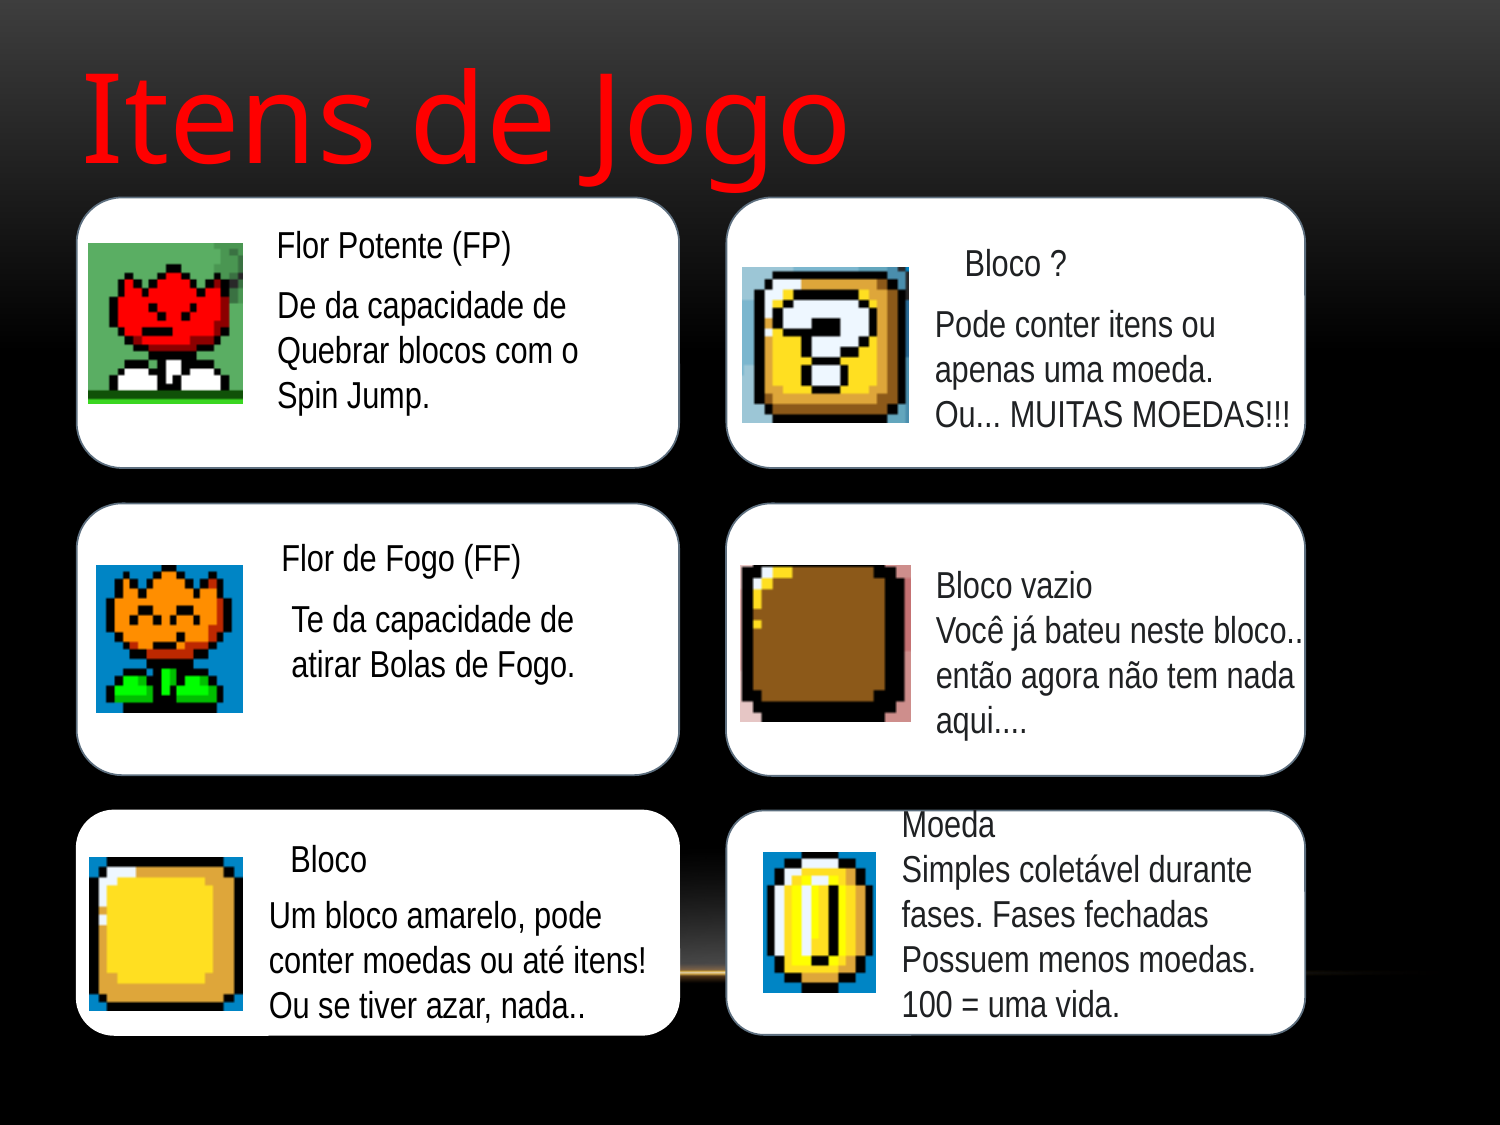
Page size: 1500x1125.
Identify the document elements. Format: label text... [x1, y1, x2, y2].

text_box [725, 809, 1307, 1036]
text_box Flor Potente (FP) [261, 213, 527, 273]
text_box [725, 502, 1307, 777]
text_box [75, 196, 681, 469]
picture [0, 0, 1500, 1125]
text_box Bloco [275, 827, 383, 883]
text_box [725, 196, 1307, 469]
text_box Flor de Fogo (FF) [266, 527, 537, 587]
text_box Moeda Simples coletável durante fases. Fases fechadas Possuem menos moedas. 100 = uma vida. [886, 792, 1272, 1033]
text_box [75, 502, 681, 777]
text_box Te da capacidade de atirar Bolas de Fogo. [276, 587, 591, 693]
text_box Um bloco amarelo, pode conter moedas ou até itens! Ou se tiver azar, nada.. [253, 883, 662, 1034]
text_box Bloco ? [949, 231, 1082, 292]
text_box De da capacidade de Quebrar blocos com o Spin Jump. [262, 273, 594, 424]
text_box Bloco vazio Você já bateu neste bloco.. então agora não tem nada aqui.... [921, 553, 1319, 749]
text_box Itens de Jogo [67, 30, 868, 196]
text_box Pode conter itens ou apenas uma moeda. Ou... MUITAS MOEDAS!!! [920, 292, 1306, 443]
text_box [75, 809, 681, 1036]
